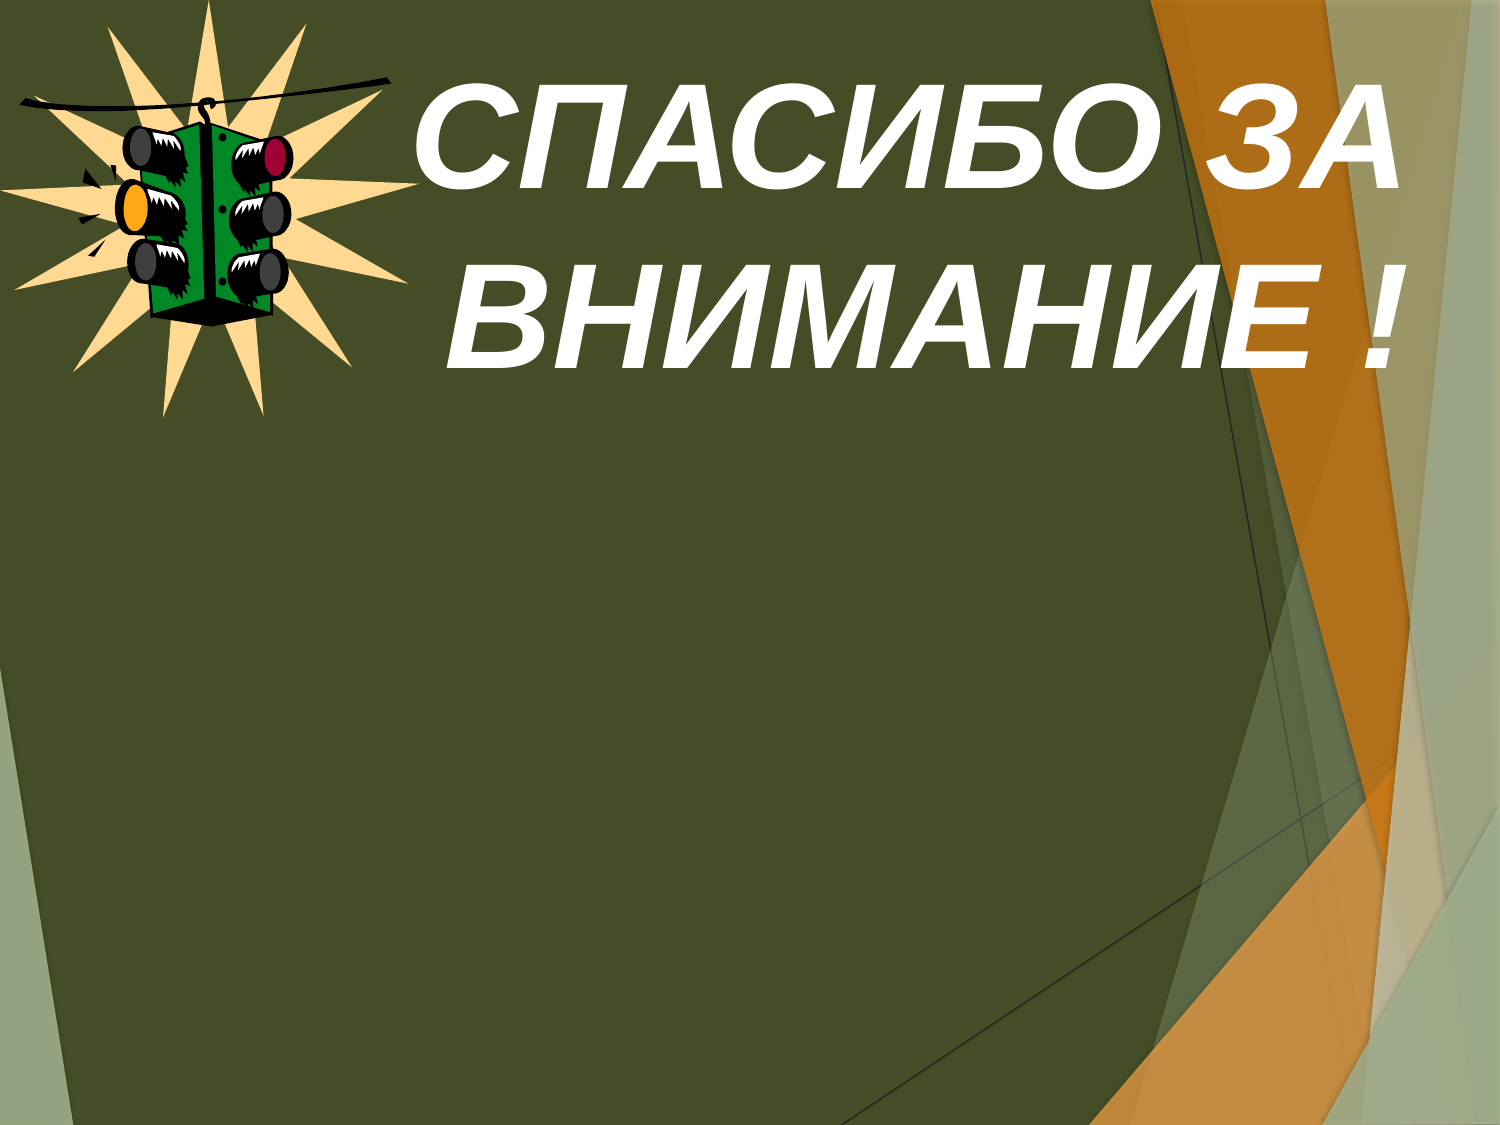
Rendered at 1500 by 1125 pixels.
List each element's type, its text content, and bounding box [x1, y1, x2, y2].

list СПАСИБО ЗА ВНИМАНИЕ ! [75, 31, 1425, 1000]
picture [0, 0, 420, 418]
